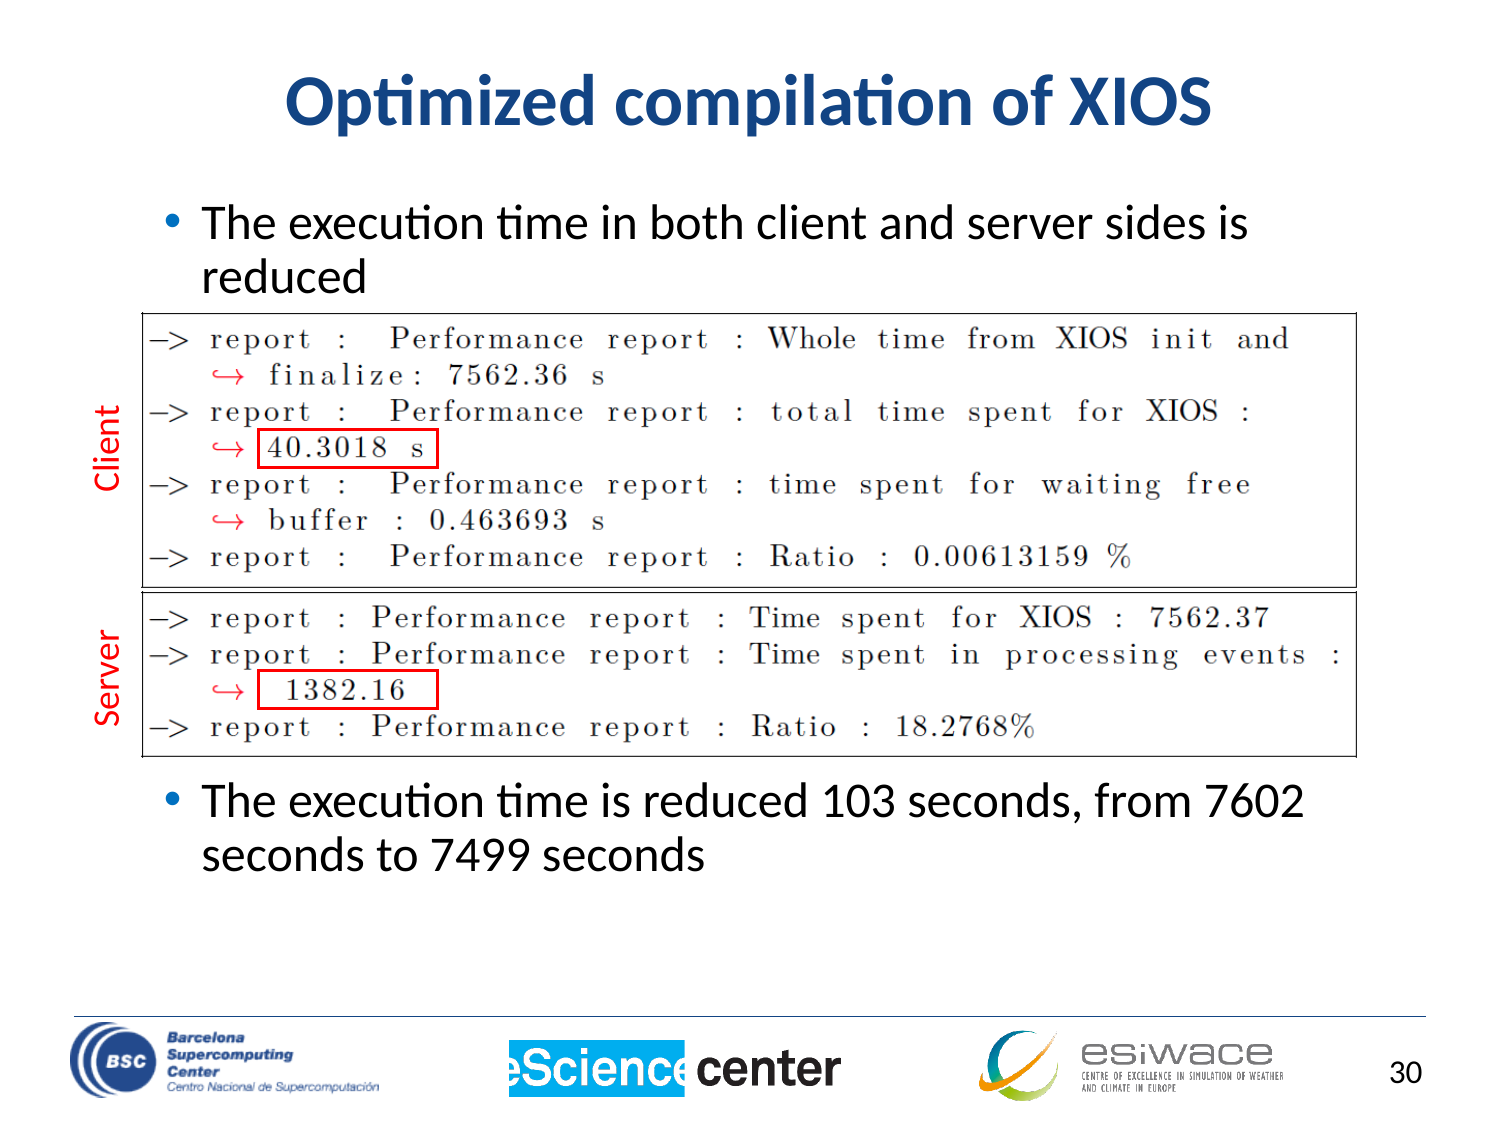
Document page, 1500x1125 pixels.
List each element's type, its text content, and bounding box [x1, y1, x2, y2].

text_box Server [73, 608, 134, 743]
list The execution time in both client and server sides is reduced The execution time is reduced 103 seconds, from 7602 seconds to 7499 seconds [140, 166, 1360, 311]
picture [140, 311, 1360, 761]
list The execution time in both client and server sides is reduced The execution time is reduced 103 seconds, from 7602 seconds to 7499 seconds [140, 761, 1360, 1006]
text_box Client [73, 389, 134, 508]
title Optimized compilation of XIOS [192, 45, 1308, 159]
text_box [73, 1016, 1438, 1103]
